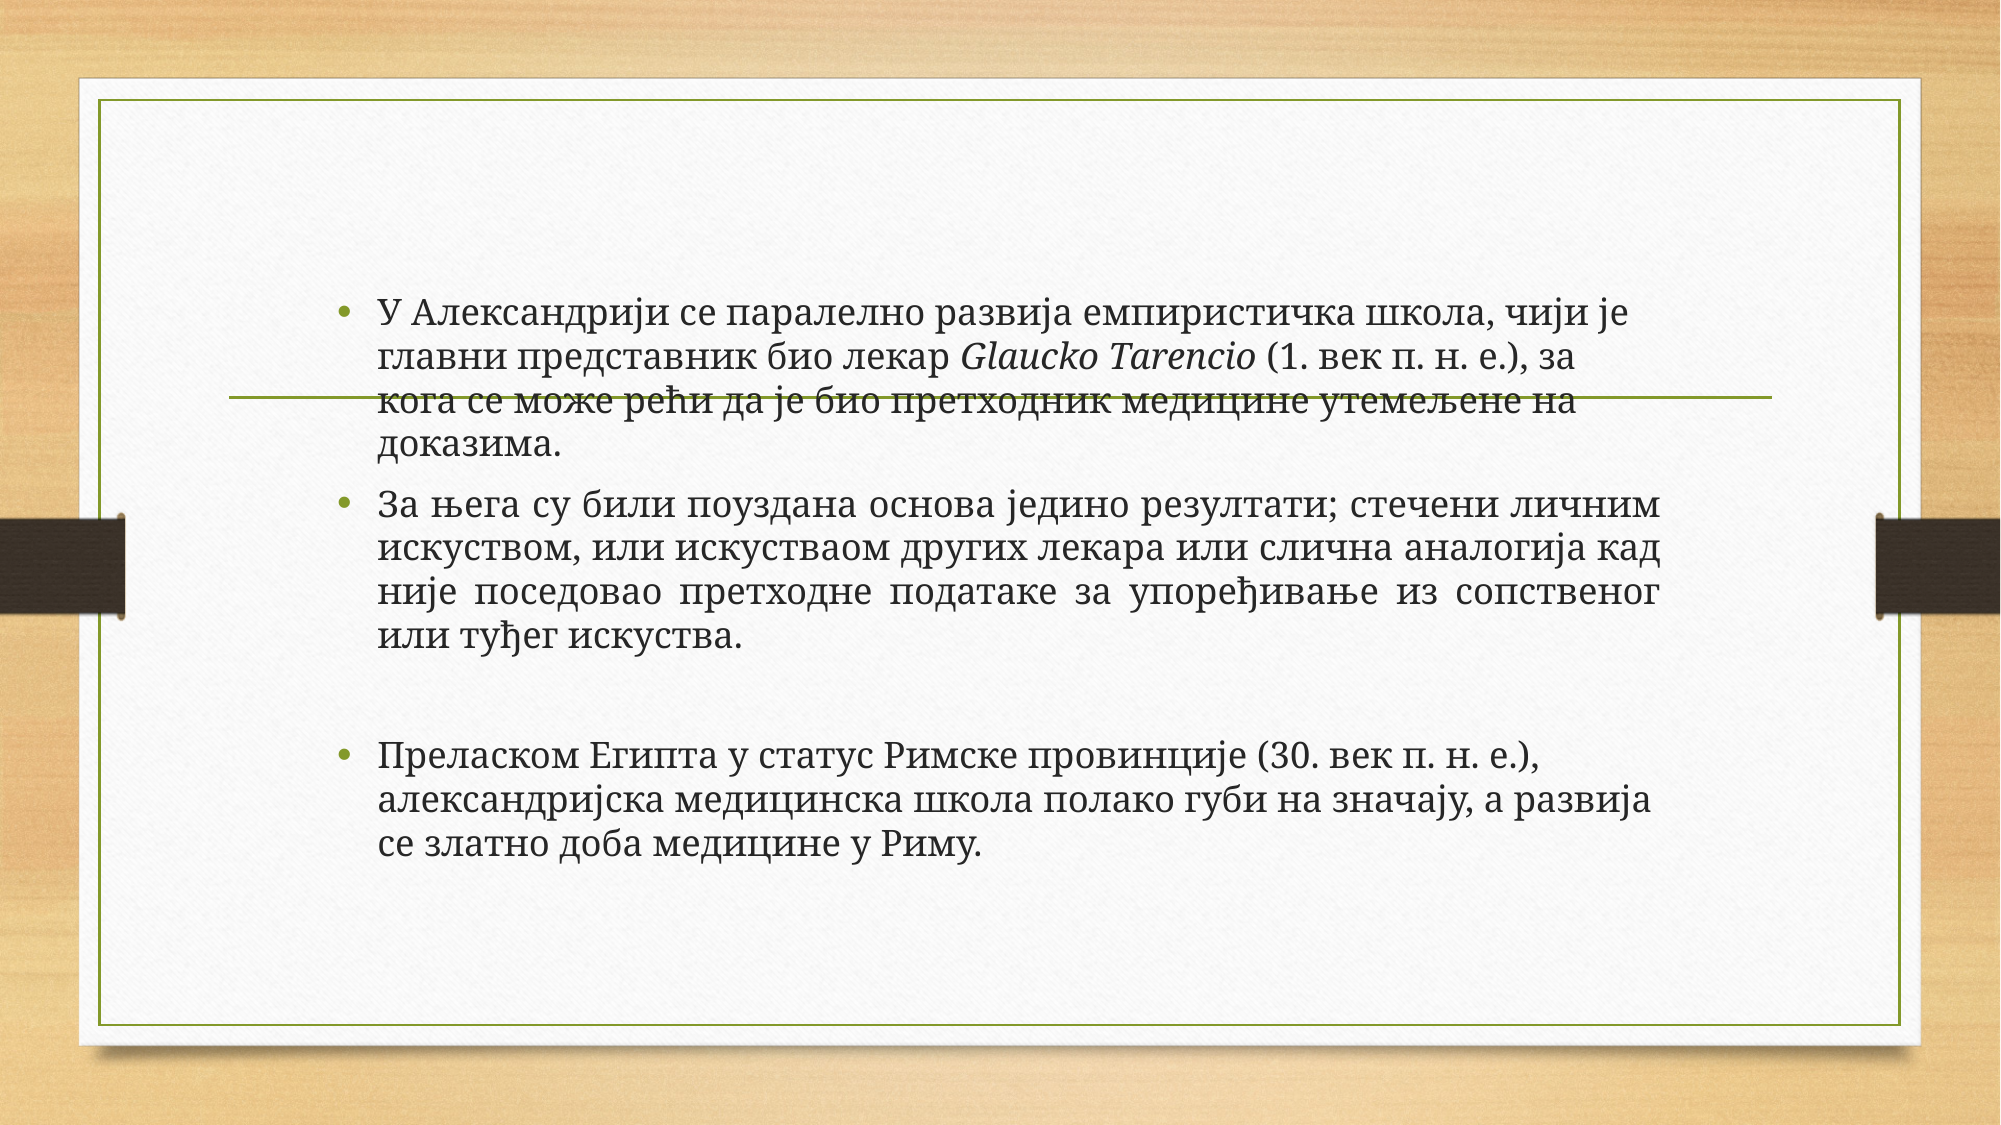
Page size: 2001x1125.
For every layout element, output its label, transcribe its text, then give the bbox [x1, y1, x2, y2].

picture [0, 0, 2001, 1125]
list У Александрији се паралелно развија емпиристичка школа, чији је главни представник био лекар Glaucko Tarencio (1. век п. н. е.), за кога се може рећи да је био претходник медицине утемељене на доказима. За њега су били поуздана основа једино резултати; стечени личним искуством, или искустваом других лекара или слична аналогија кад није поседовао претходне податаке за упоређивање из сопственог или туђег искуства. Преласком Египта у статус Римске провинције (30. век п. н. е.), александријска медицинска школа полако губи на значају, а развија се златно доба медицине у Риму. [322, 281, 1678, 873]
